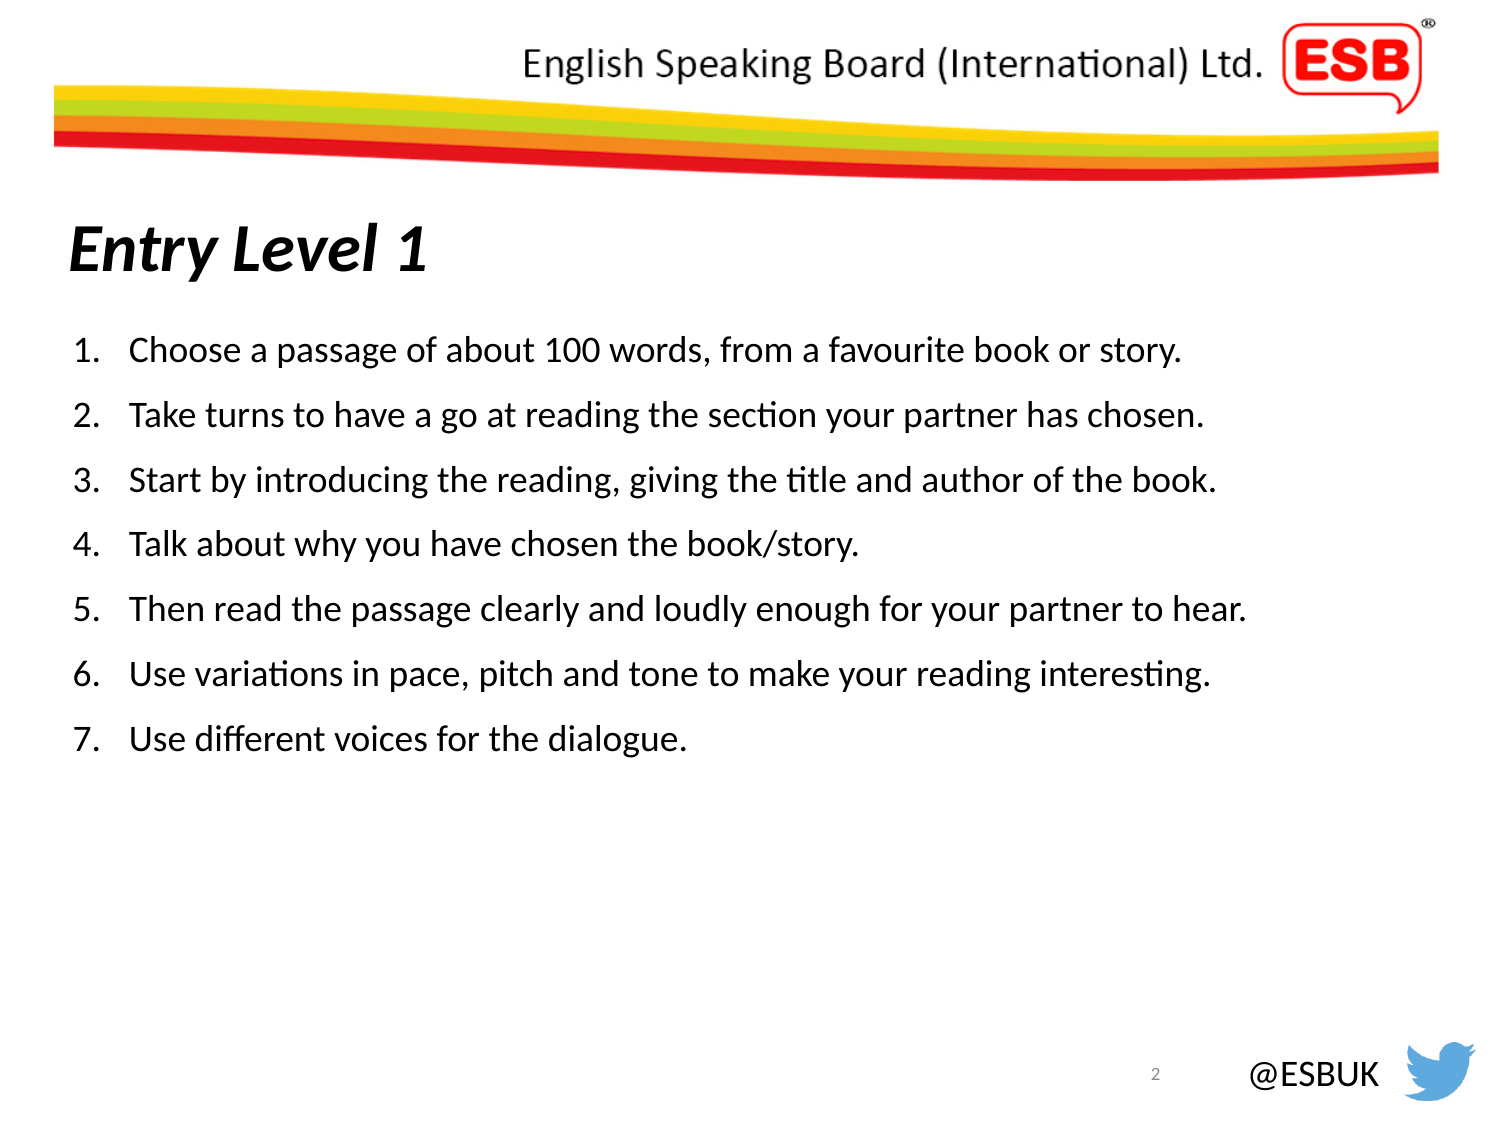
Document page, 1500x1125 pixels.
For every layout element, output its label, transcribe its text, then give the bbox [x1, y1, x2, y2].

text_box Choose a passage of about 100 words, from a favourite book or story. Take turns to have a go at reading the section your partner has chosen. Start by introducing the reading, giving the title and author of the book. Talk about why you have chosen the book/story. Then read the passage clearly and loudly enough for your partner to hear. Use variations in pace, pitch and tone to make your reading interesting. Use different voices for the dialogue. [57, 314, 1358, 767]
picture [0, 0, 1500, 189]
picture [1404, 1042, 1476, 1101]
title Entry Level 1 [53, 184, 1347, 315]
slide_number 2 [930, 1042, 1176, 1103]
